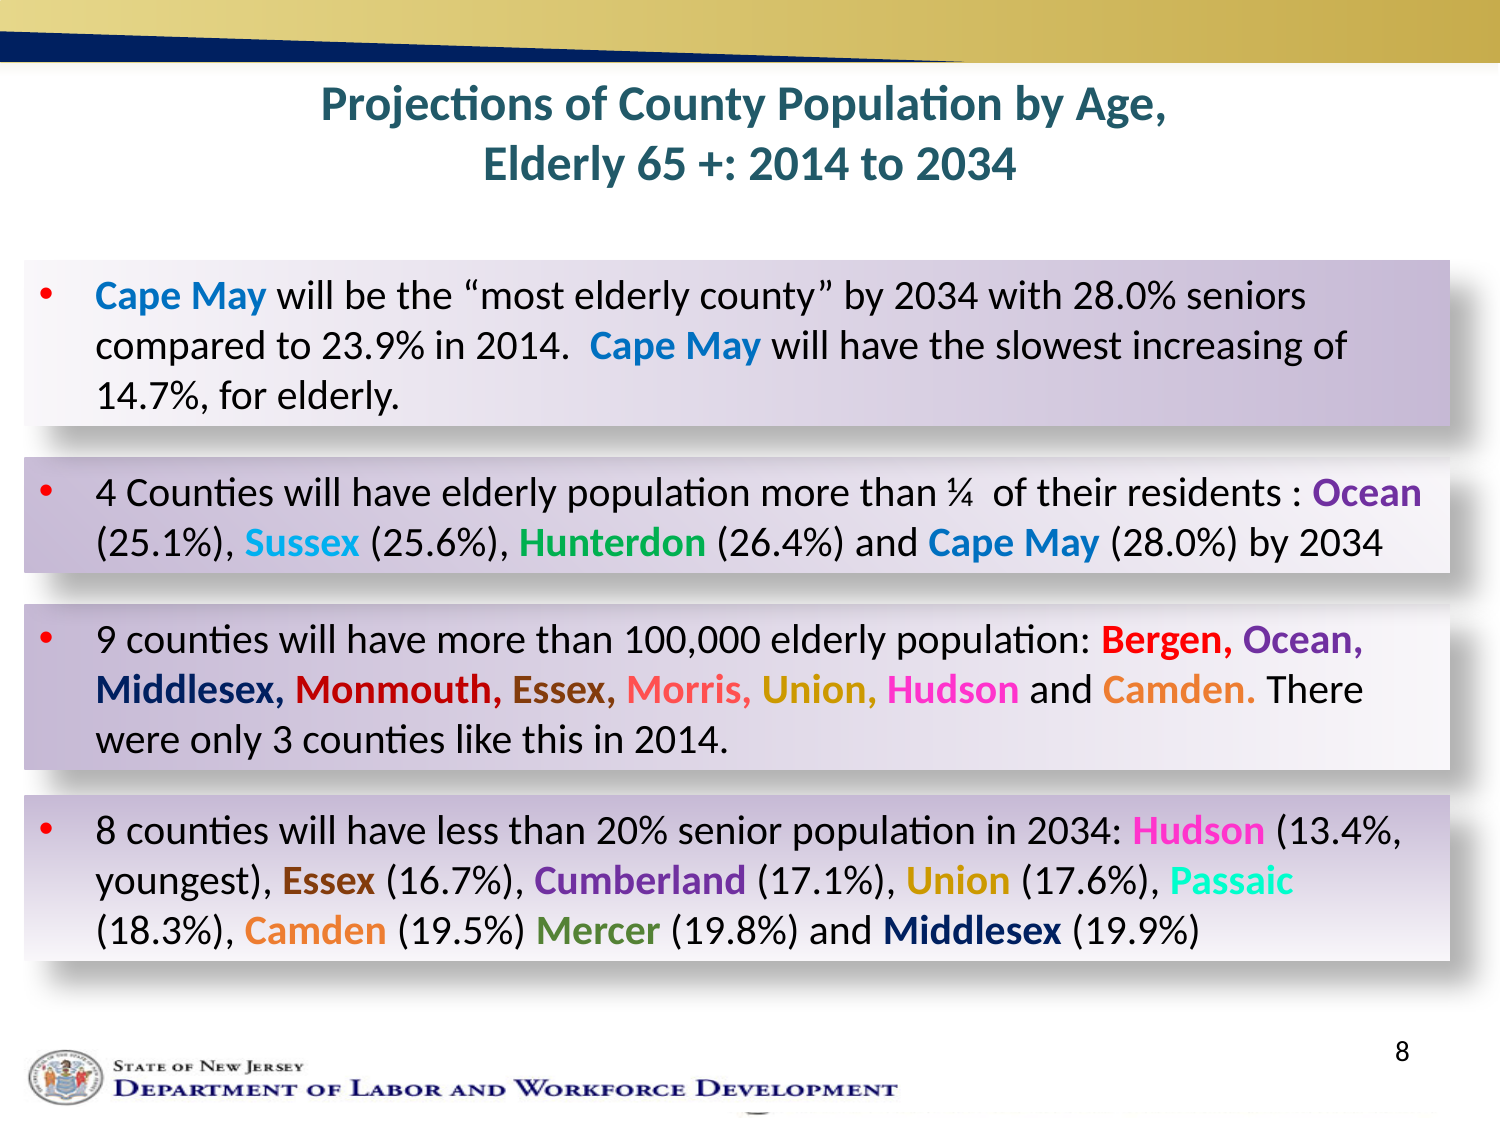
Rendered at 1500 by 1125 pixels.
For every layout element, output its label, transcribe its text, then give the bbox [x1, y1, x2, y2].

slide_number 8 [1074, 1024, 1425, 1103]
picture [712, 1113, 1438, 1118]
text_box Cape May will be the “most elderly county” by 2034 with 28.0% seniors compared to 23.9% in 2014. Cape May will have the slowest increasing of 14.7%, for elderly. [22, 258, 1452, 427]
text_box 9 counties will have more than 100,000 elderly population: Bergen, Ocean, Middlesex, Monmouth, Essex, Morris, Union, Hudson and Camden. There were only 3 counties like this in 2014. [22, 603, 1452, 772]
text_box 8 counties will have less than 20% senior population in 2034: Hudson (13.4%, youngest), Essex (16.7%), Cumberland (17.1%), Union (17.6%), Passaic (18.3%), Camden (19.5%) Mercer (19.8%) and Middlesex (19.9%) [22, 794, 1452, 963]
text_box 4 Counties will have elderly population more than ¼ of their residents : Ocean (25.1%), Sussex (25.6%), Hunterdon (26.4%) and Cape May (28.0%) by 2034 [22, 456, 1452, 575]
text_box Projections of County Population by Age, Elderly 65 +: 2014 to 2034 [118, 63, 1382, 198]
